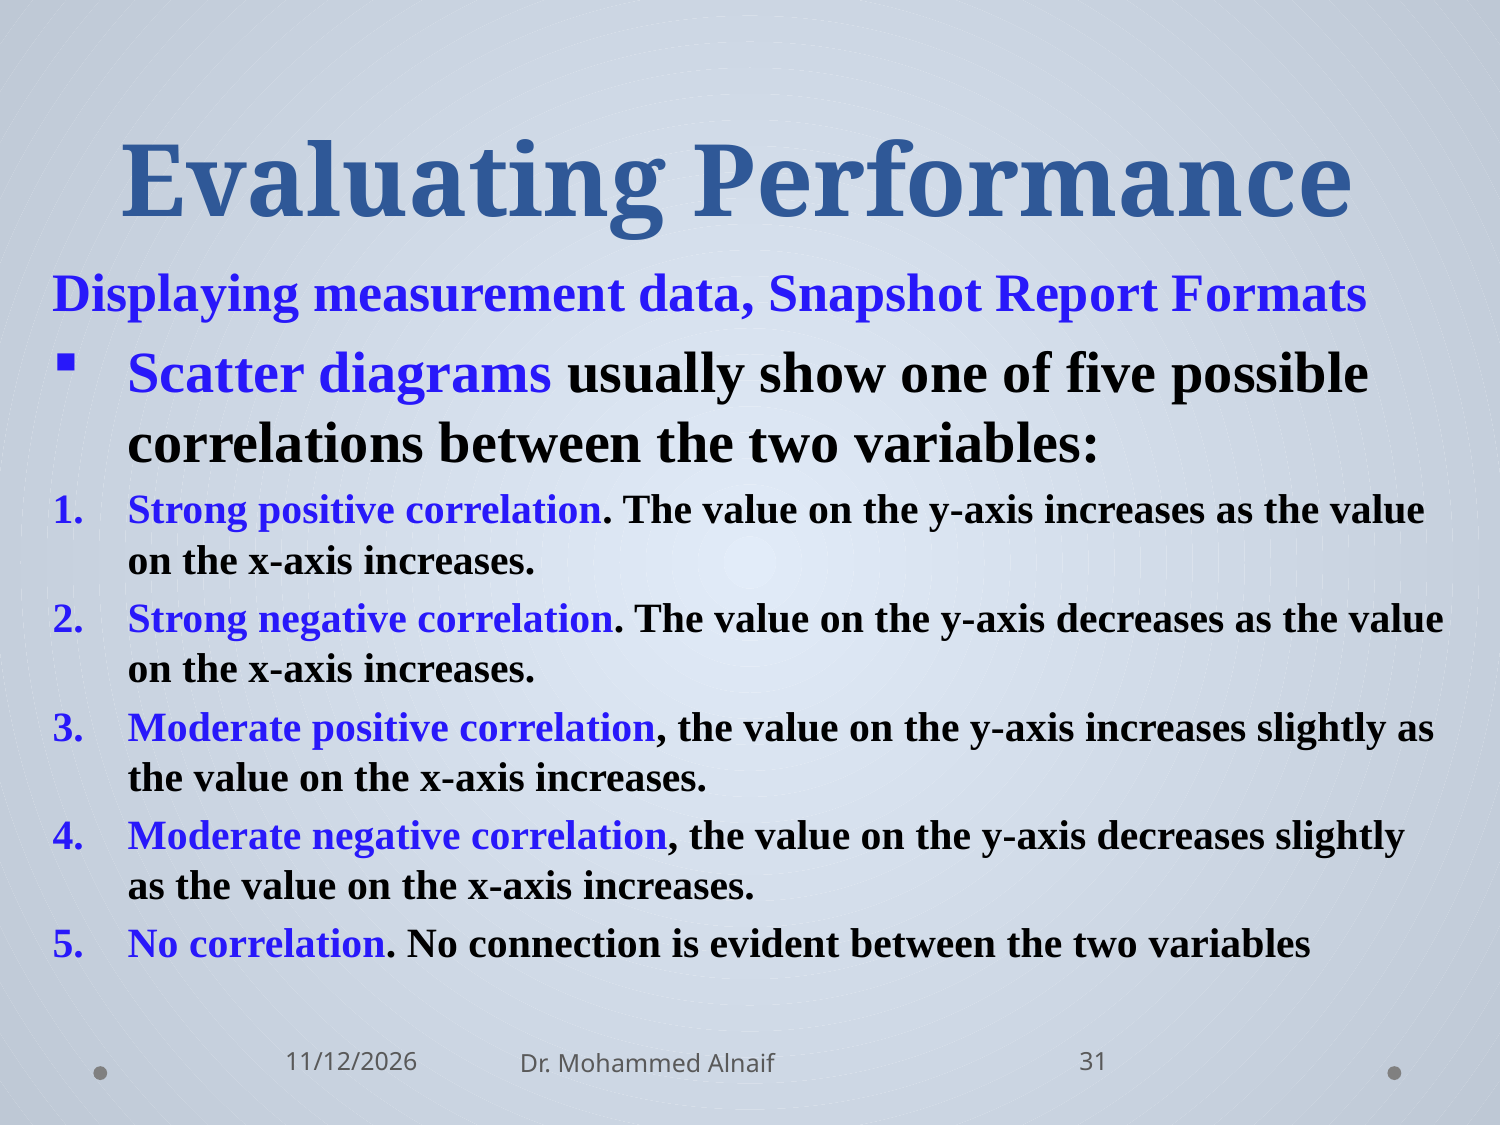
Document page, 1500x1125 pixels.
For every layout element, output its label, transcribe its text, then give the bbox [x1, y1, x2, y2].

title Evaluating Performance [100, 78, 1376, 244]
slide_number 31 [1074, 1025, 1425, 1100]
footer Dr. Mohammed Alnaif [512, 1025, 988, 1100]
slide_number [75, 1025, 425, 1100]
subtitle Displaying measurement data, Snapshot Report Formats Scatter diagrams usually show one of five possible correlations between the two variables: Strong positive correlation. The value on the y-axis increases as the value on the x-axis increases. Strong negative correlation. The value on the y-axis decreases as the value on the x-axis increases. Moderate positive correlation, the value on the y-axis increases slightly as the value on the x-axis increases. Moderate negative correlation, the value on the y-axis decreases slightly as the value on the x-axis increases. No correlation. No connection is evident between the two variables [37, 249, 1463, 1025]
